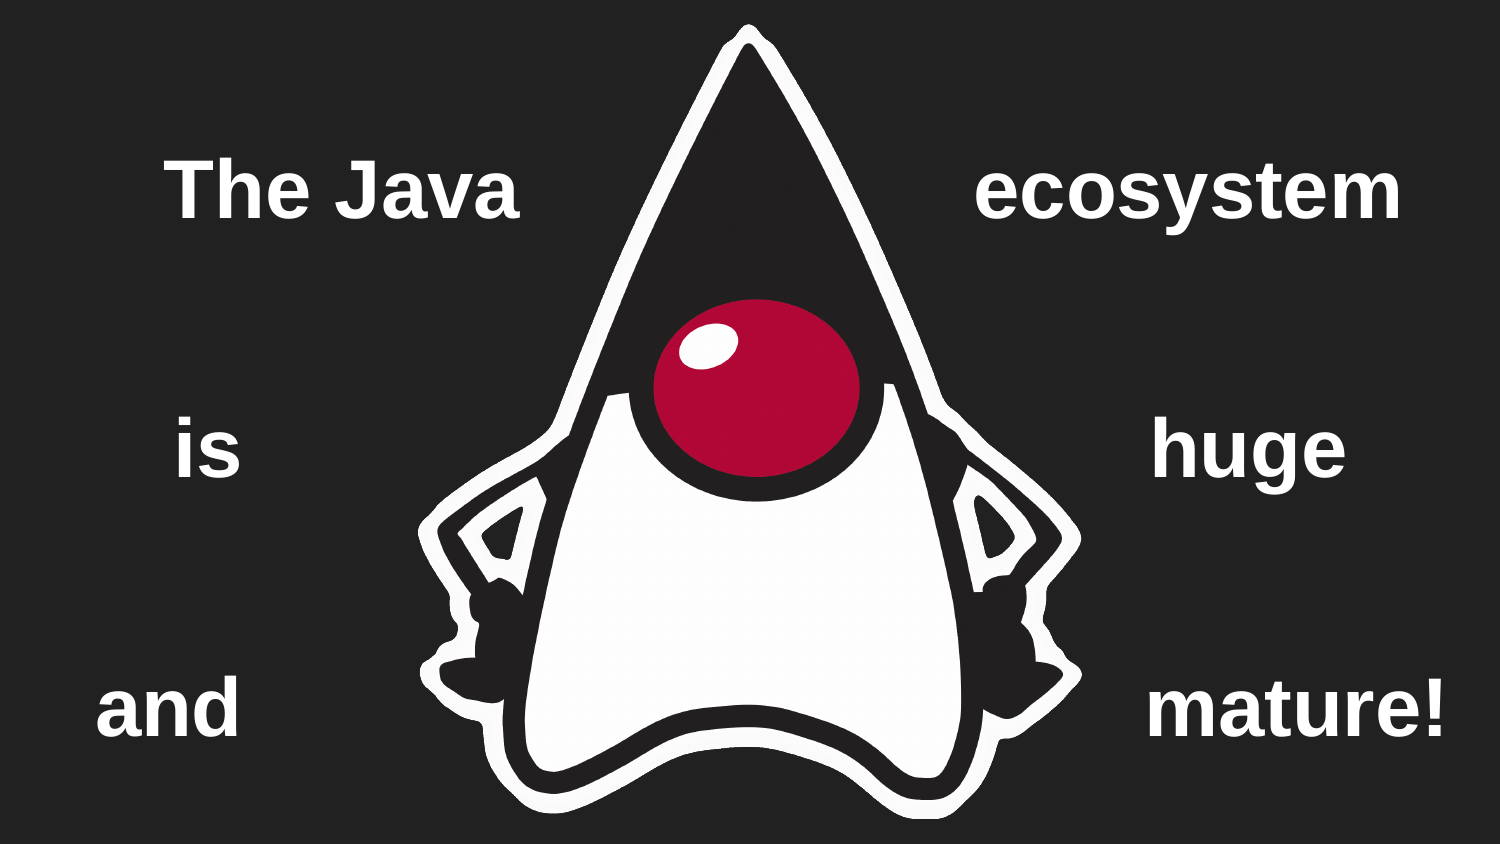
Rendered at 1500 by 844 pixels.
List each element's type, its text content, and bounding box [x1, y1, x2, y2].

text_box The Java [148, 120, 404, 251]
text_box is [158, 379, 268, 510]
text_box mature! [1129, 638, 1473, 769]
text_box huge [1134, 379, 1426, 510]
picture [409, 24, 1091, 819]
text_box ecosystem [1096, 120, 1426, 251]
text_box and [79, 638, 371, 769]
